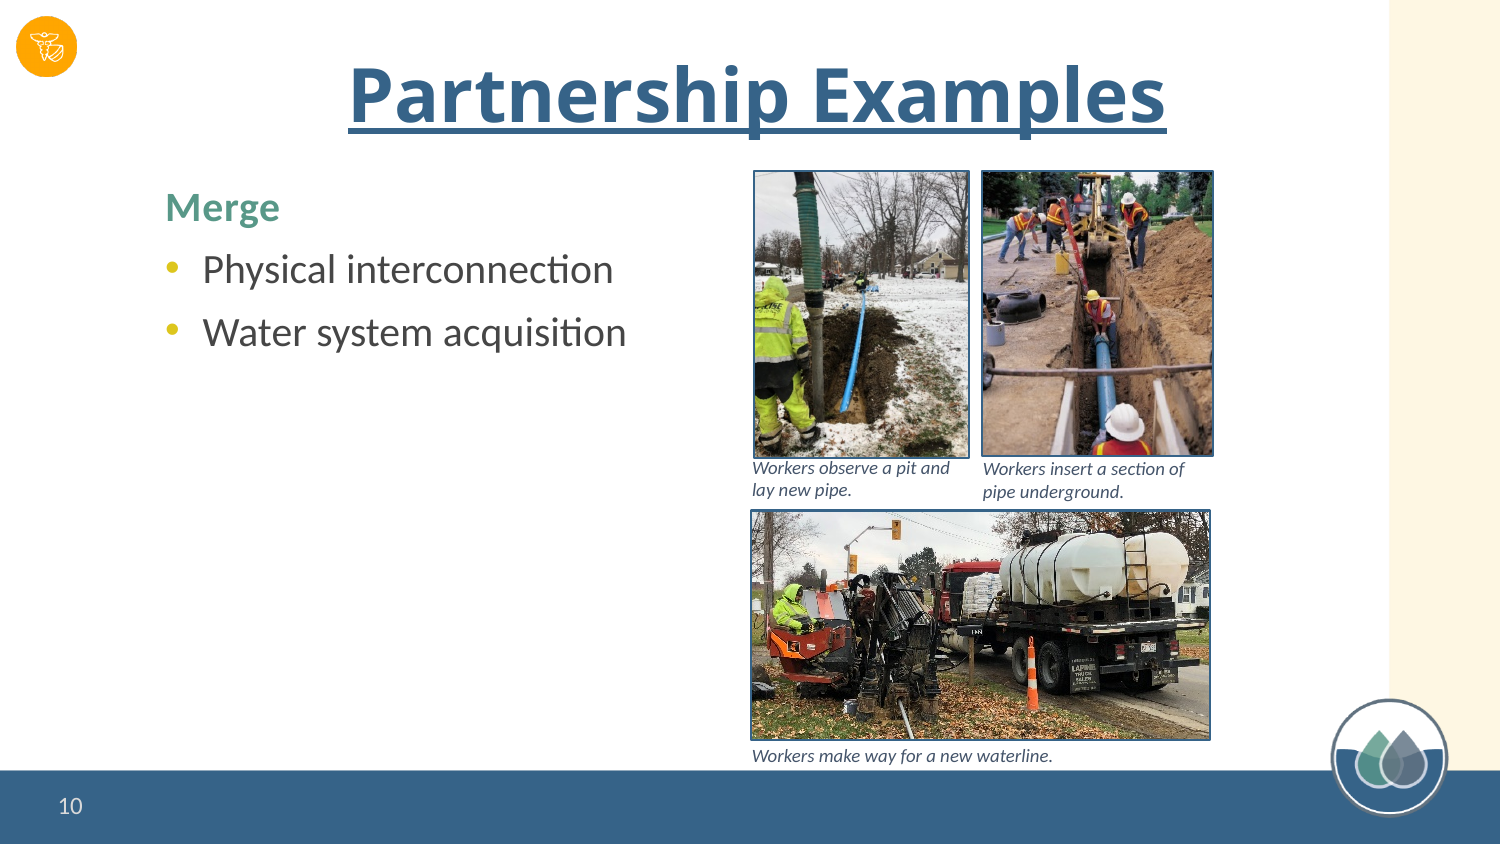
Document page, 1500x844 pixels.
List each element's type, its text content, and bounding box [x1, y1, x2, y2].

text_box Workers make way for a new waterline. [737, 736, 1223, 774]
text_box Workers insert a section of pipe underground. [968, 449, 1212, 510]
list Merge Physical interconnection Water system acquisition [150, 171, 738, 760]
text_box Workers observe a pit and lay new pipe. [737, 448, 981, 508]
picture [0, 0, 1500, 844]
slide_number 10 [16, 782, 124, 828]
title Partnership Examples [150, 21, 1365, 146]
